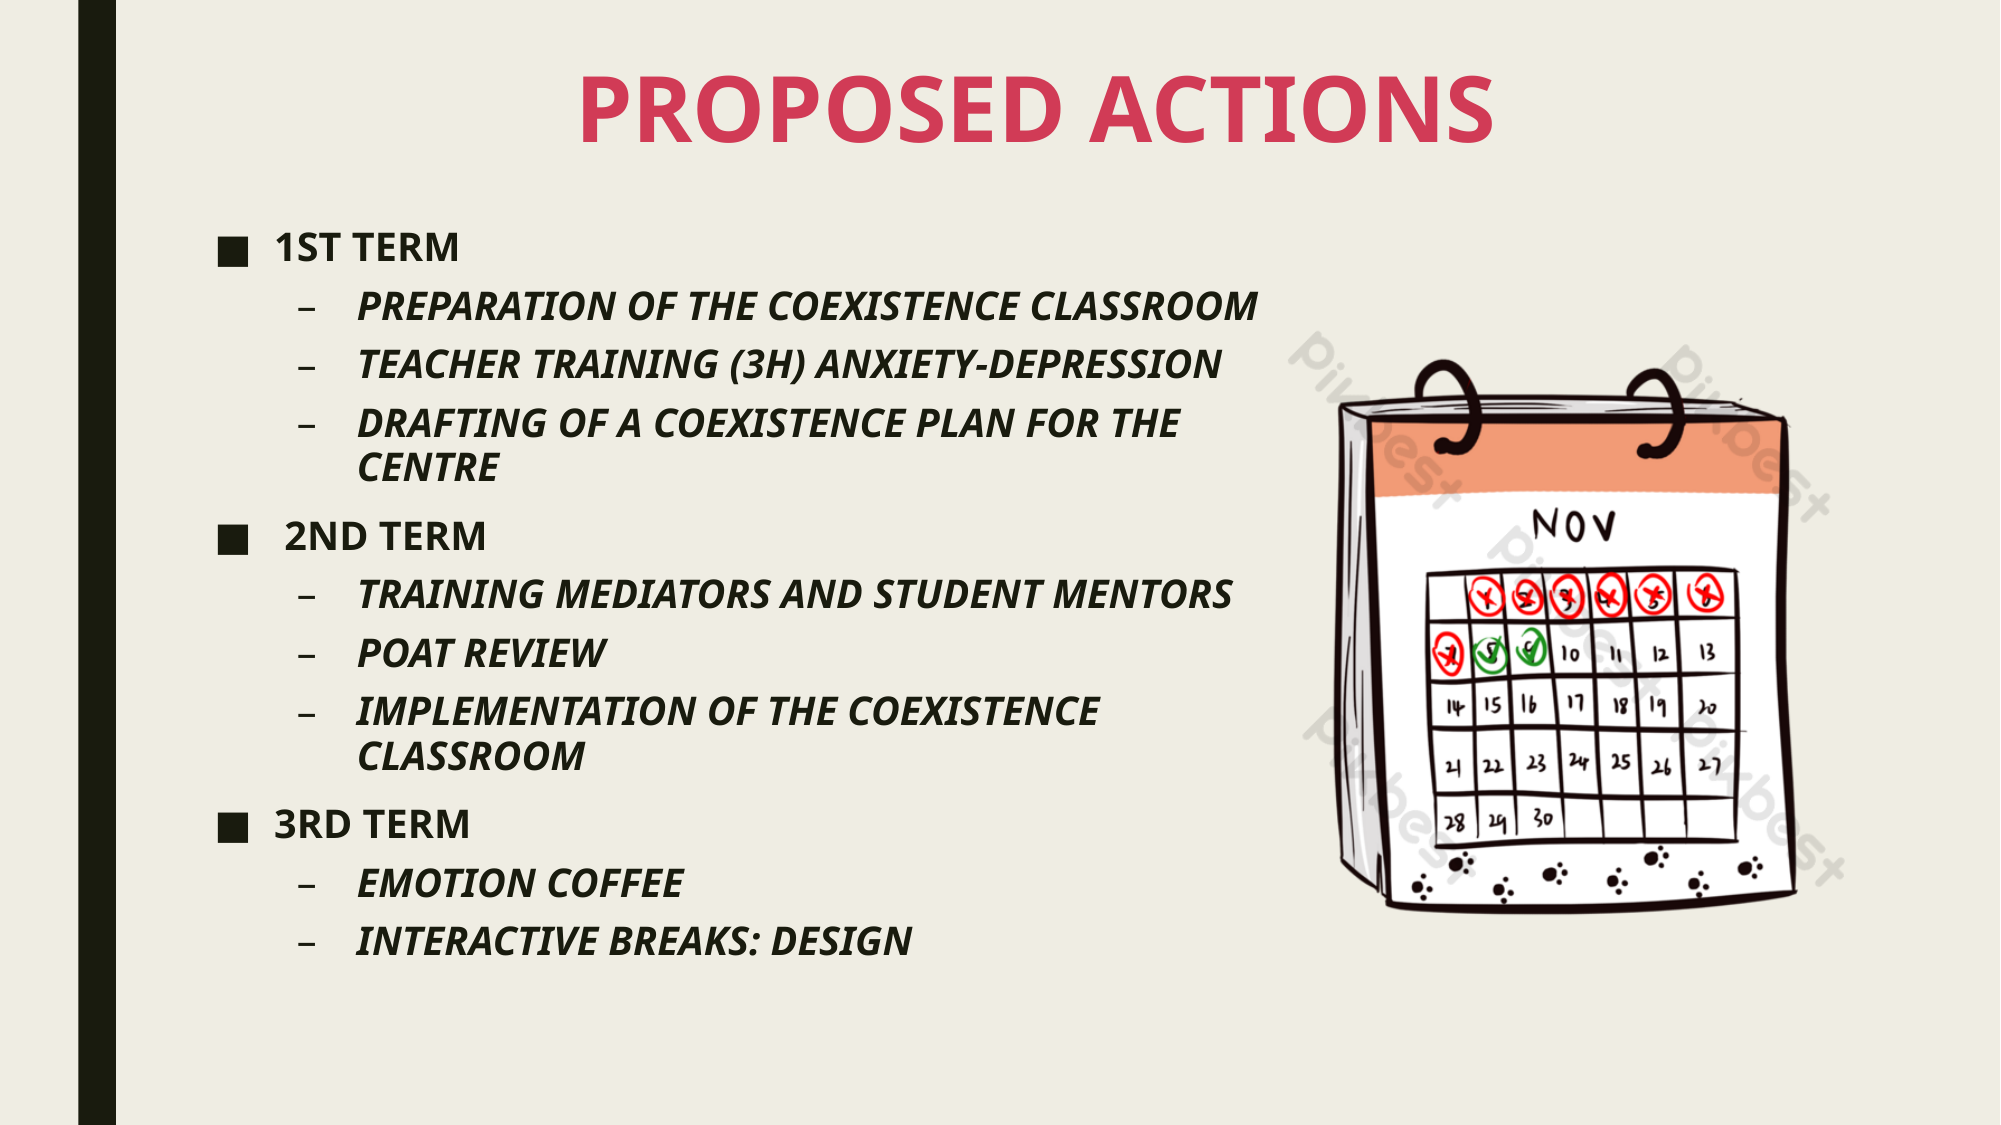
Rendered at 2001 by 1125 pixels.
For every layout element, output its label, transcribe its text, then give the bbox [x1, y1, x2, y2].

title PROPOSED ACTIONS [248, 56, 1824, 218]
list 1ST TERM PREPARATION OF THE COEXISTENCE CLASSROOM TEACHER TRAINING (3H) ANXIETY-DEPRESSION DRAFTING OF A COEXISTENCE PLAN FOR THE CENTRE 2ND TERM TRAINING MEDIATORS AND STUDENT MENTORS POAT REVIEW IMPLEMENTATION OF THE COEXISTENCE CLASSROOM 3RD TERM EMOTION COFFEE INTERACTIVE BREAKS: DESIGN [199, 218, 1278, 1072]
picture [1175, 218, 1958, 1001]
